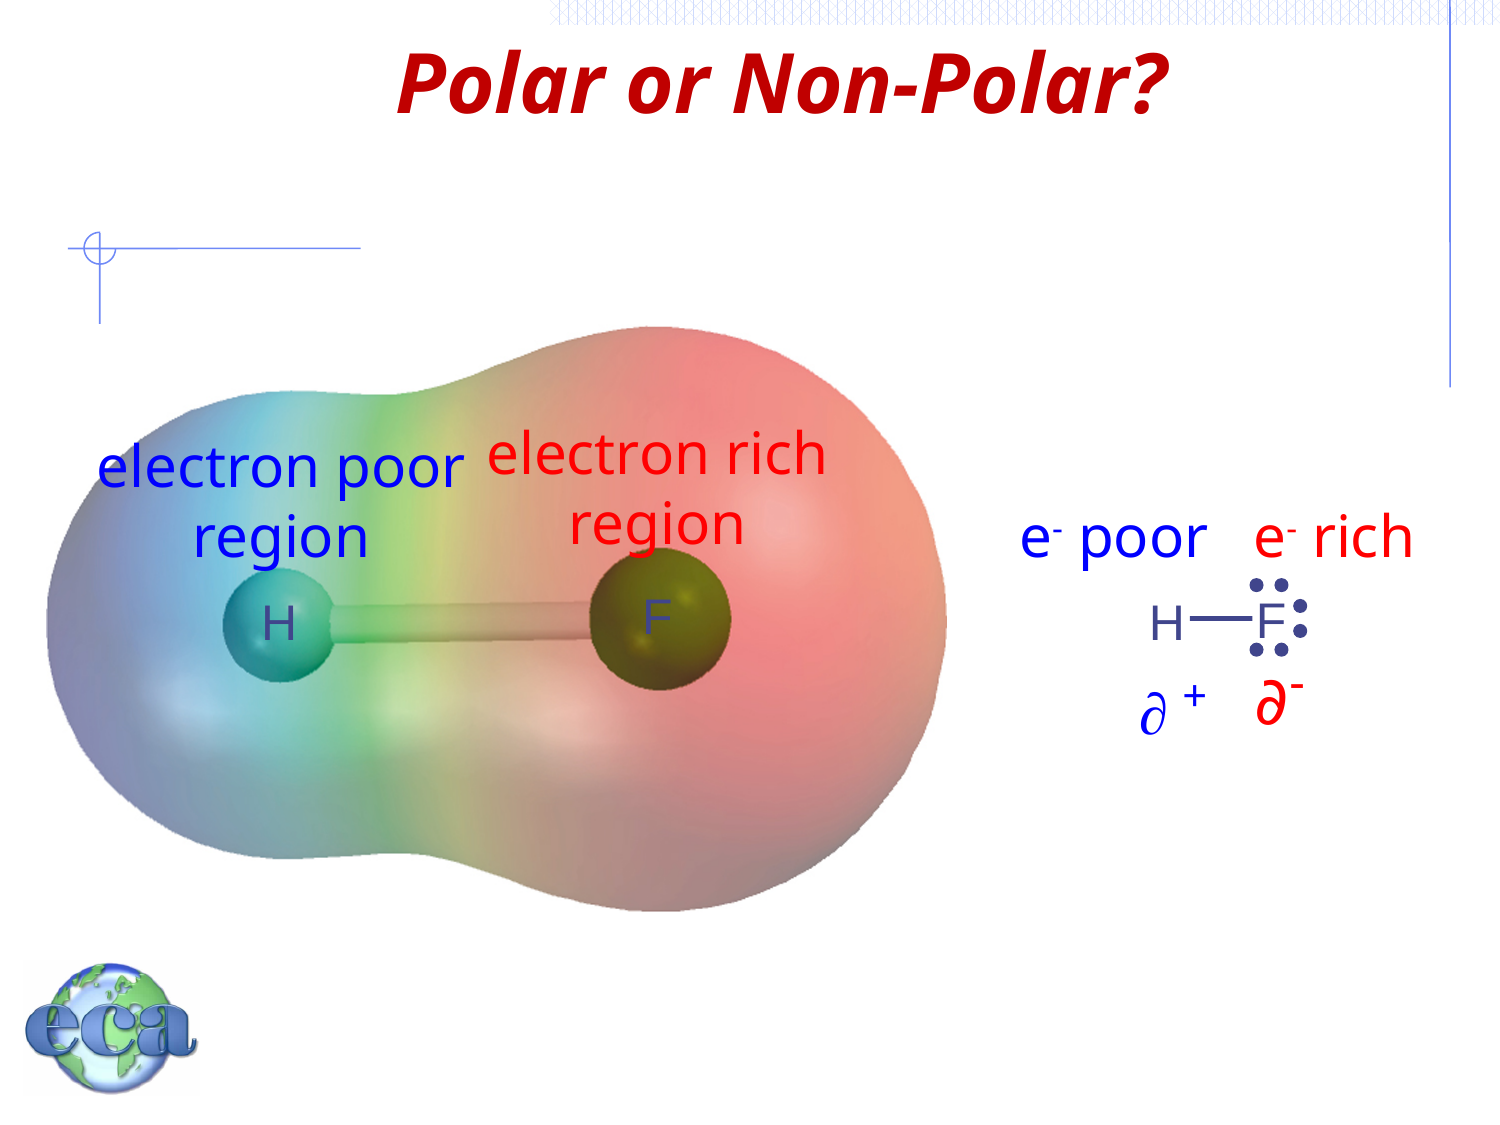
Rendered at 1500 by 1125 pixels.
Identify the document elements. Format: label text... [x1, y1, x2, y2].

text_box e- poor [1004, 492, 1224, 577]
text_box ∂- [1240, 633, 1320, 749]
text_box ∂ + [1124, 651, 1223, 757]
text_box Polar or Non-Polar? [62, 23, 1500, 138]
text_box e- rich [1238, 492, 1430, 577]
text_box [1133, 578, 1307, 659]
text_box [46, 324, 947, 913]
picture [23, 960, 200, 1096]
